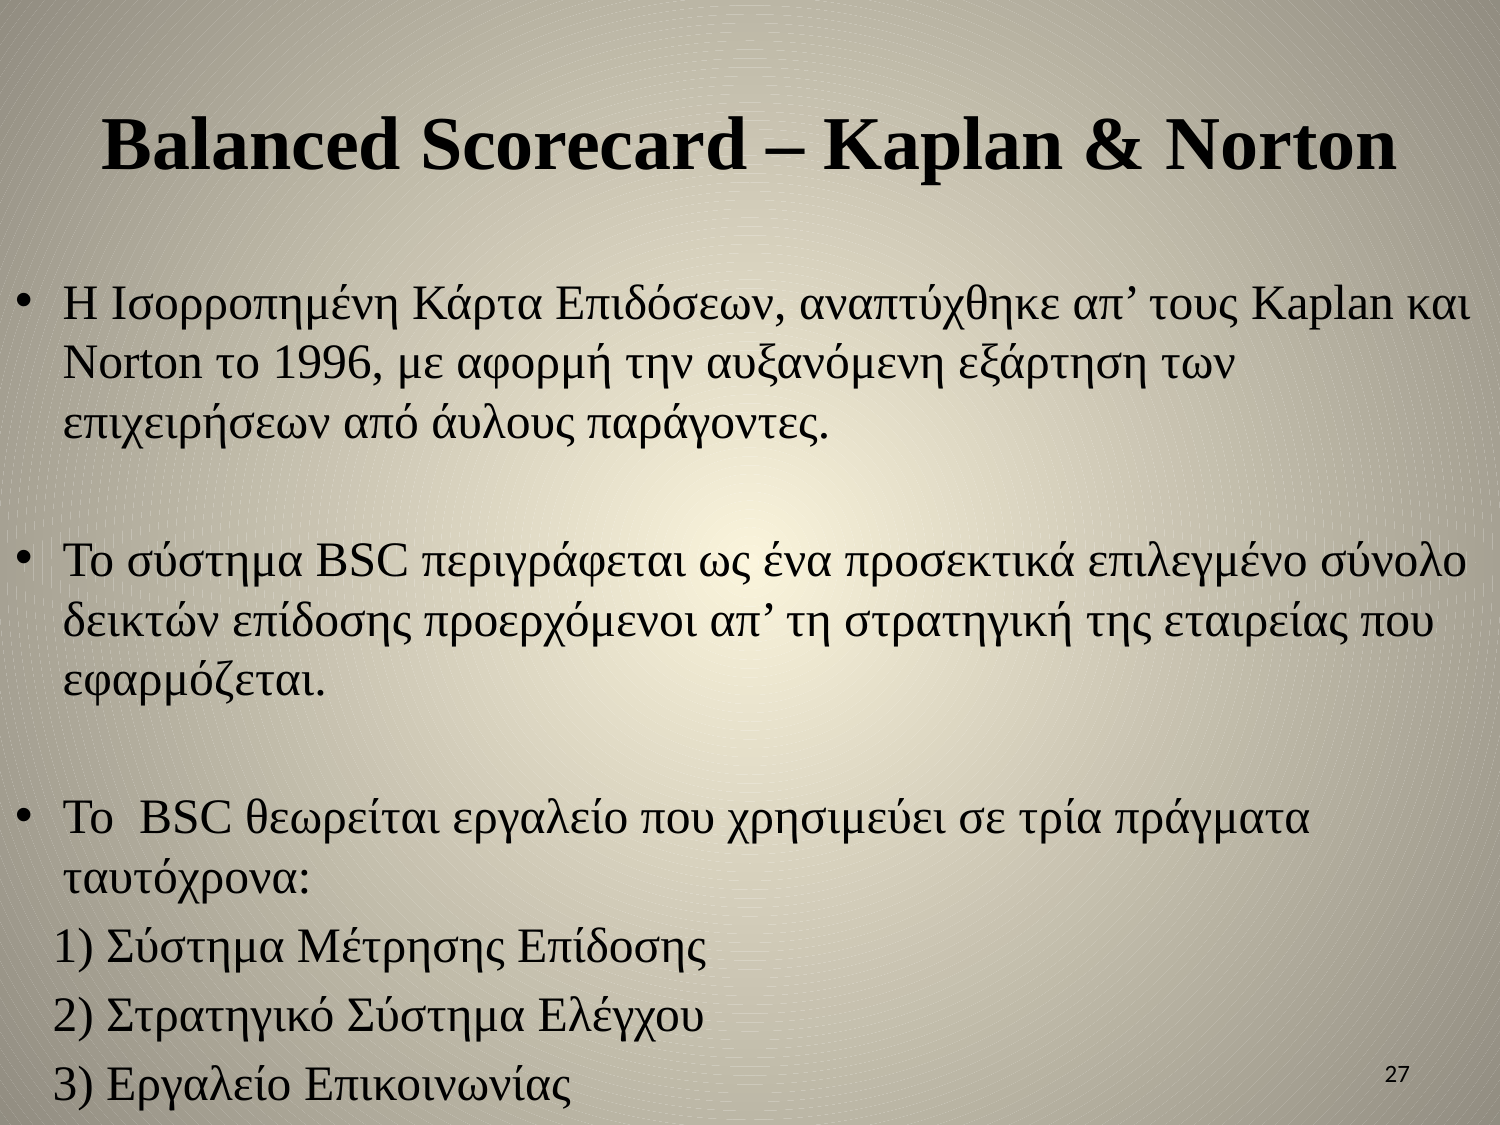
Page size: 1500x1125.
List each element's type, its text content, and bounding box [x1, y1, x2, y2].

slide_number 27 [1074, 1042, 1425, 1103]
list Η Ισορροπημένη Κάρτα Επιδόσεων, αναπτύχθηκε απ’ τους Kaplan και Norton το 1996, με αφορμή την αυξανόμενη εξάρτηση των επιχειρήσεων από άυλους παράγοντες. Το σύστημα BSC περιγράφεται ως ένα προσεκτικά επιλεγμένο σύνολο δεικτών επίδοσης προερχόμενοι απ’ τη στρατηγική της εταιρείας που εφαρμόζεται. Το BSC θεωρείται εργαλείο που χρησιμεύει σε τρία πράγματα ταυτόχρονα: 1) Σύστημα Μέτρησης Επίδοσης 2) Στρατηγικό Σύστημα Ελέγχου 3) Εργαλείο Επικοινωνίας [0, 262, 1500, 1125]
title Balanced Scorecard – Kaplan & Norton [75, 45, 1425, 233]
